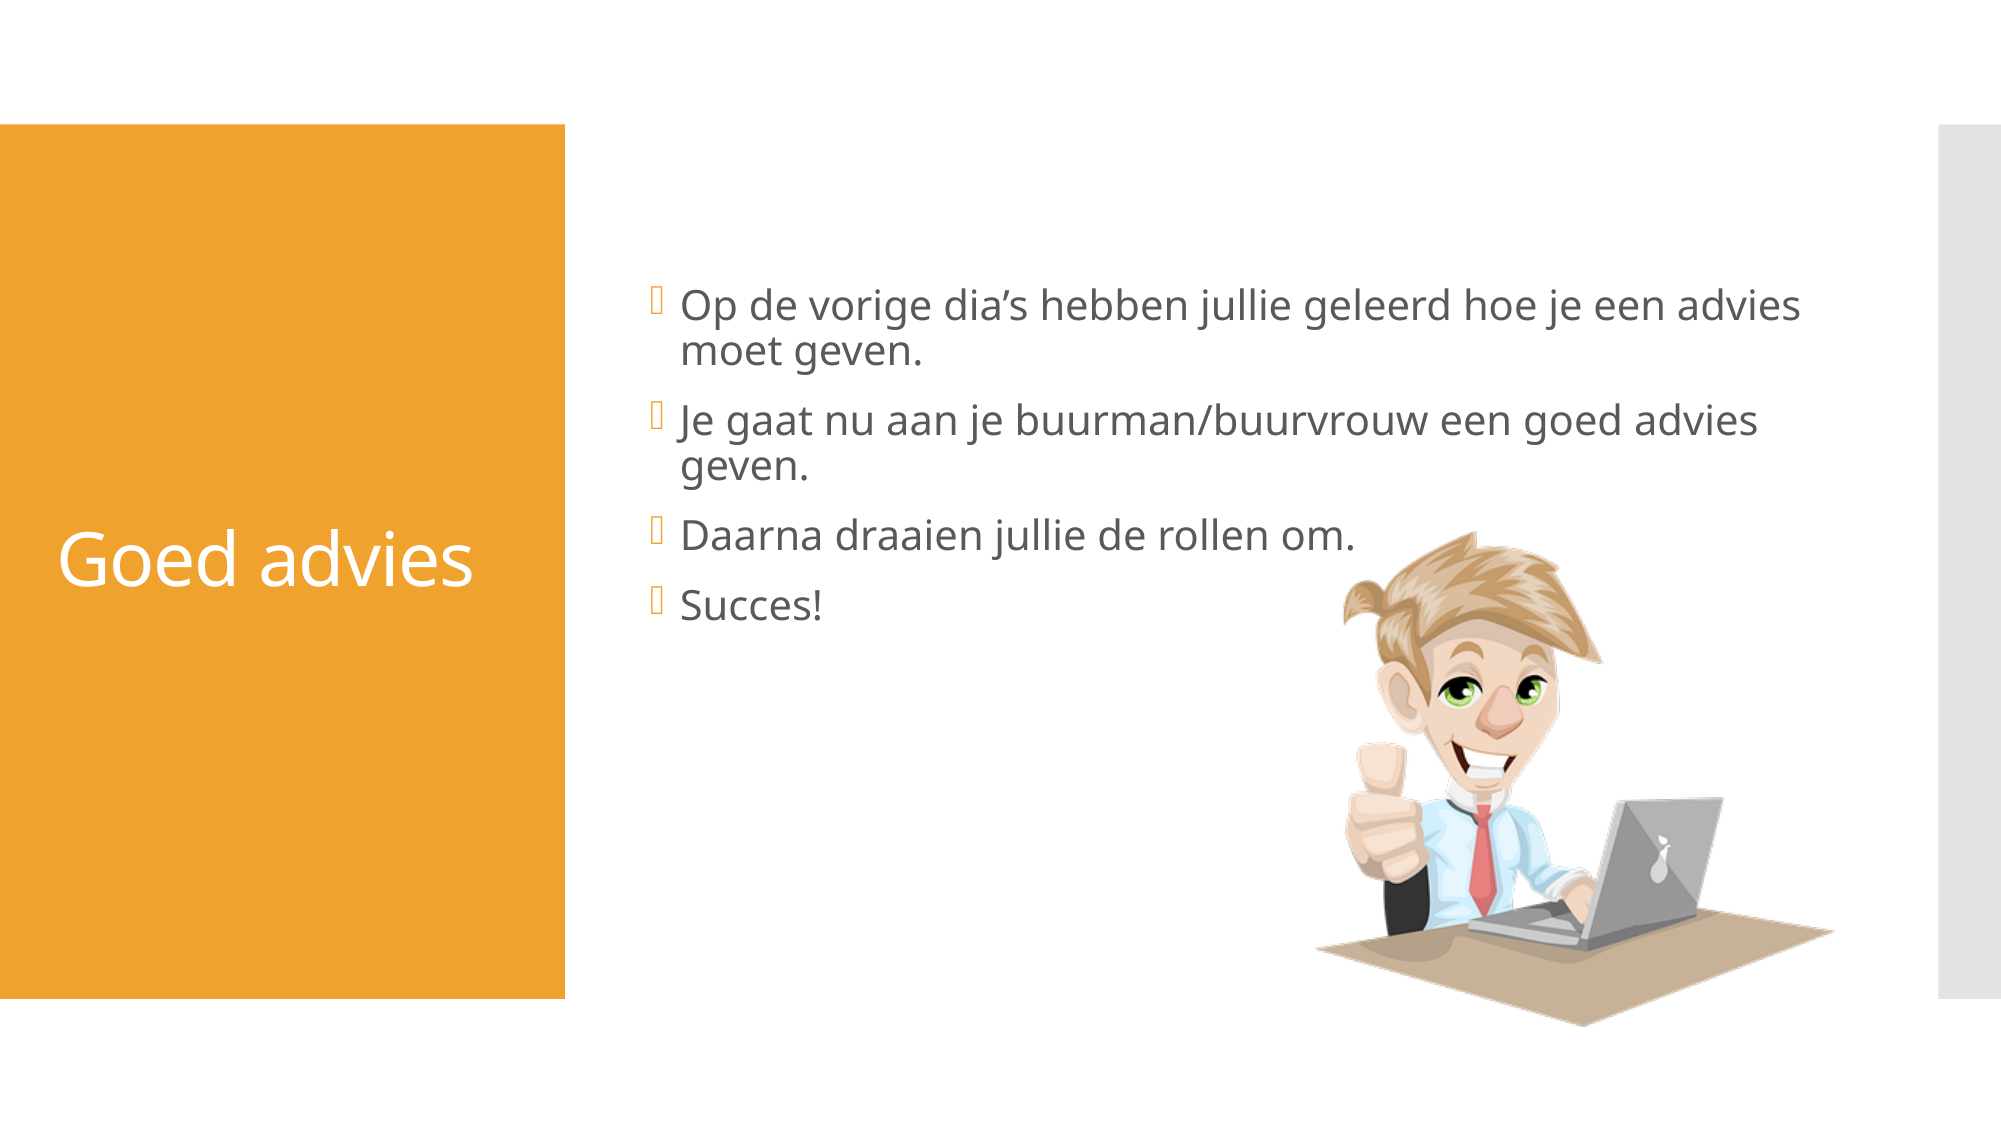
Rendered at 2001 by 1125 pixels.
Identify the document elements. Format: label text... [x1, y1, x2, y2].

picture [1314, 531, 1835, 1027]
list Op de vorige dia’s hebben jullie geleerd hoe je een advies moet geven. Je gaat nu aan je buurman/buurvrouw een goed advies geven. Daarna draaien jullie de rollen om. Succes! [634, 141, 1835, 982]
title Goed advies [41, 184, 525, 940]
